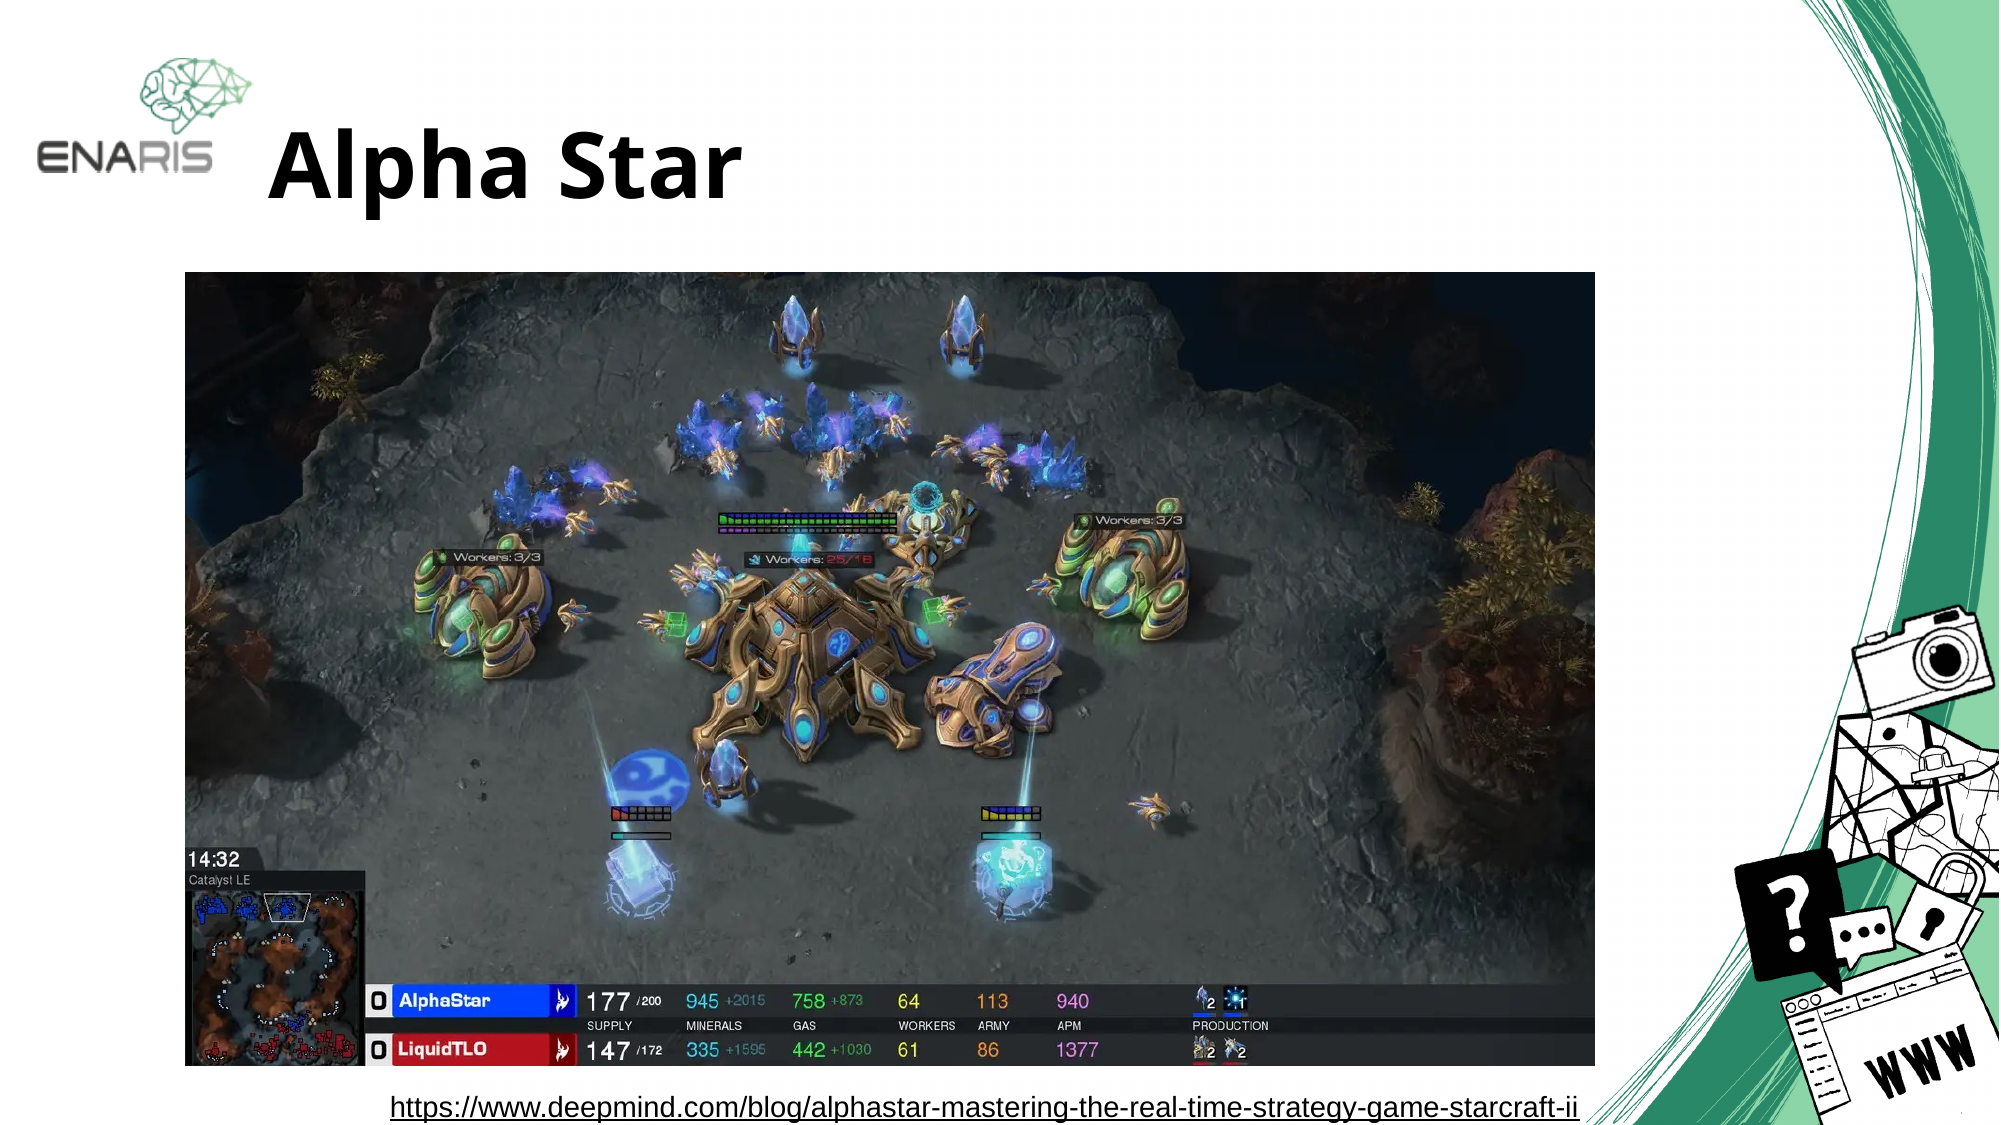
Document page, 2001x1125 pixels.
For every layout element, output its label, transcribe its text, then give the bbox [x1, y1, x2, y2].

text_box https://www.deepmind.com/blog/alphastar-mastering-the-real-time-strategy-game-starcraft-ii [101, 1081, 1595, 1125]
picture [184, 0, 1999, 1125]
picture [37, 58, 254, 173]
title Alpha Star [253, 59, 1863, 278]
